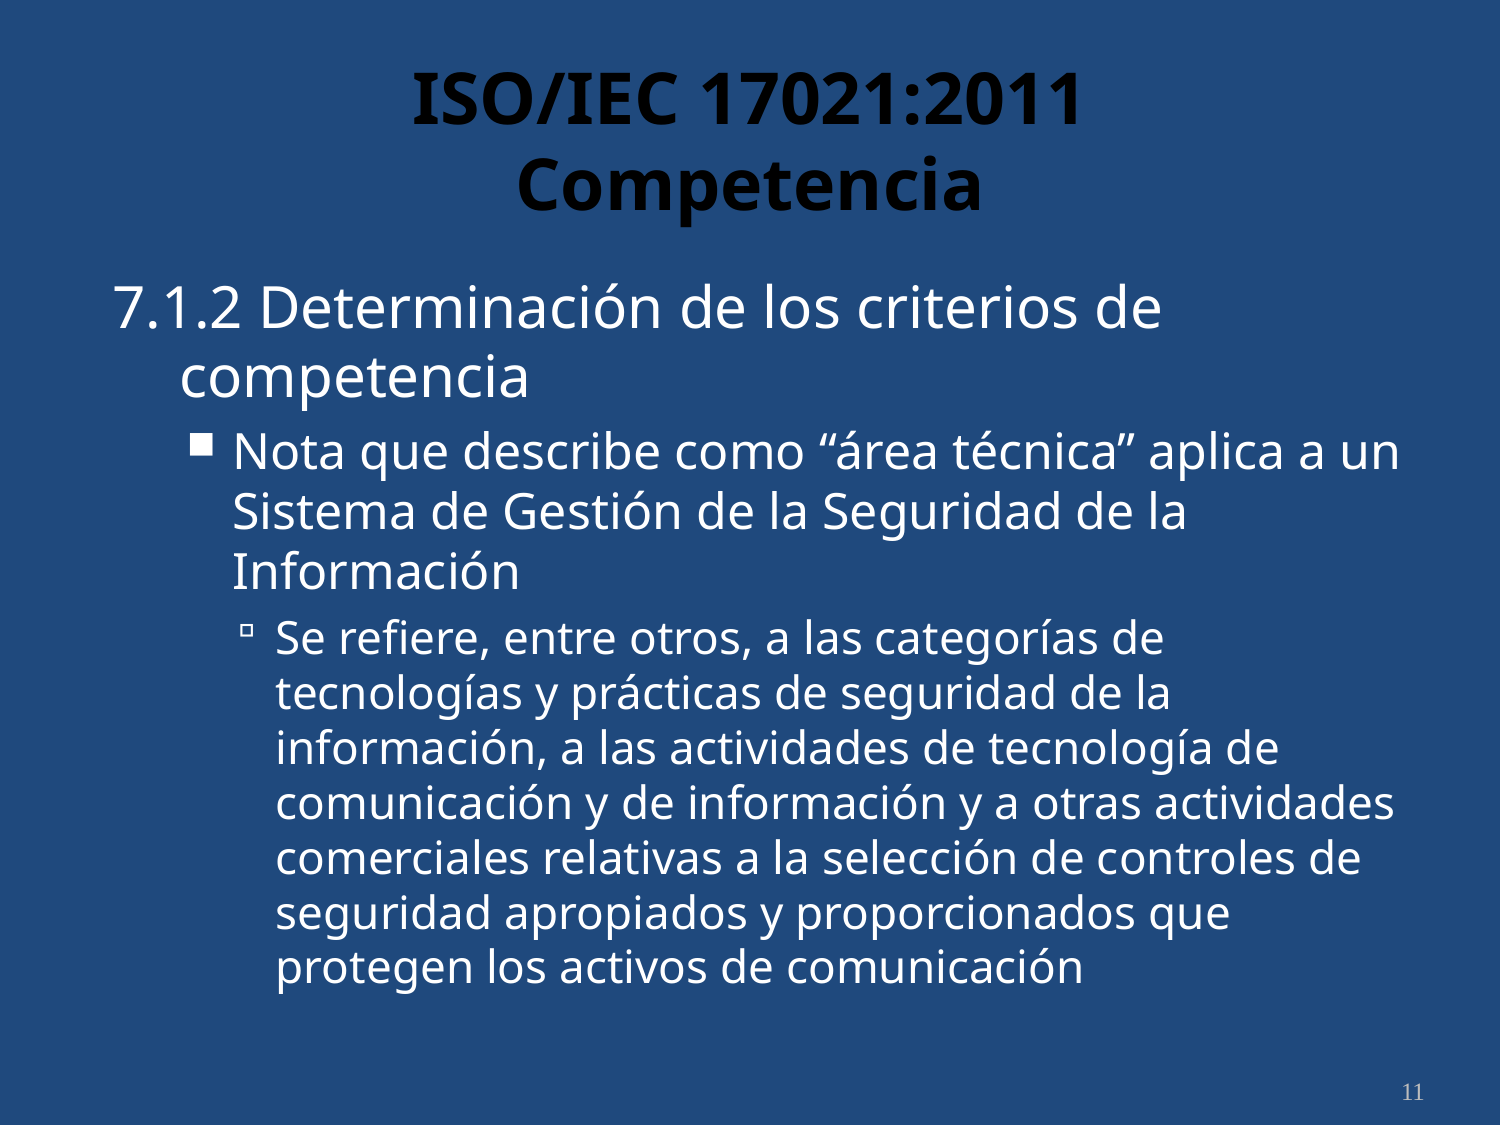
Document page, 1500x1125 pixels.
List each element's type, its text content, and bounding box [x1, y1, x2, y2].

title ISO/IEC 17021:2011 Competencia [75, 45, 1425, 233]
slide_number 11 [1299, 1052, 1425, 1113]
list 7.1.2 Determinación de los criterios de competencia Nota que describe como “área técnica” aplica a un Sistema de Gestión de la Seguridad de la Información Se refiere, entre otros, a las categorías de tecnologías y prácticas de seguridad de la información, a las actividades de tecnología de comunicación y de información y a otras actividades comerciales relativas a la selección de controles de seguridad apropiados y proporcionados que protegen los activos de comunicación [75, 262, 1425, 1035]
